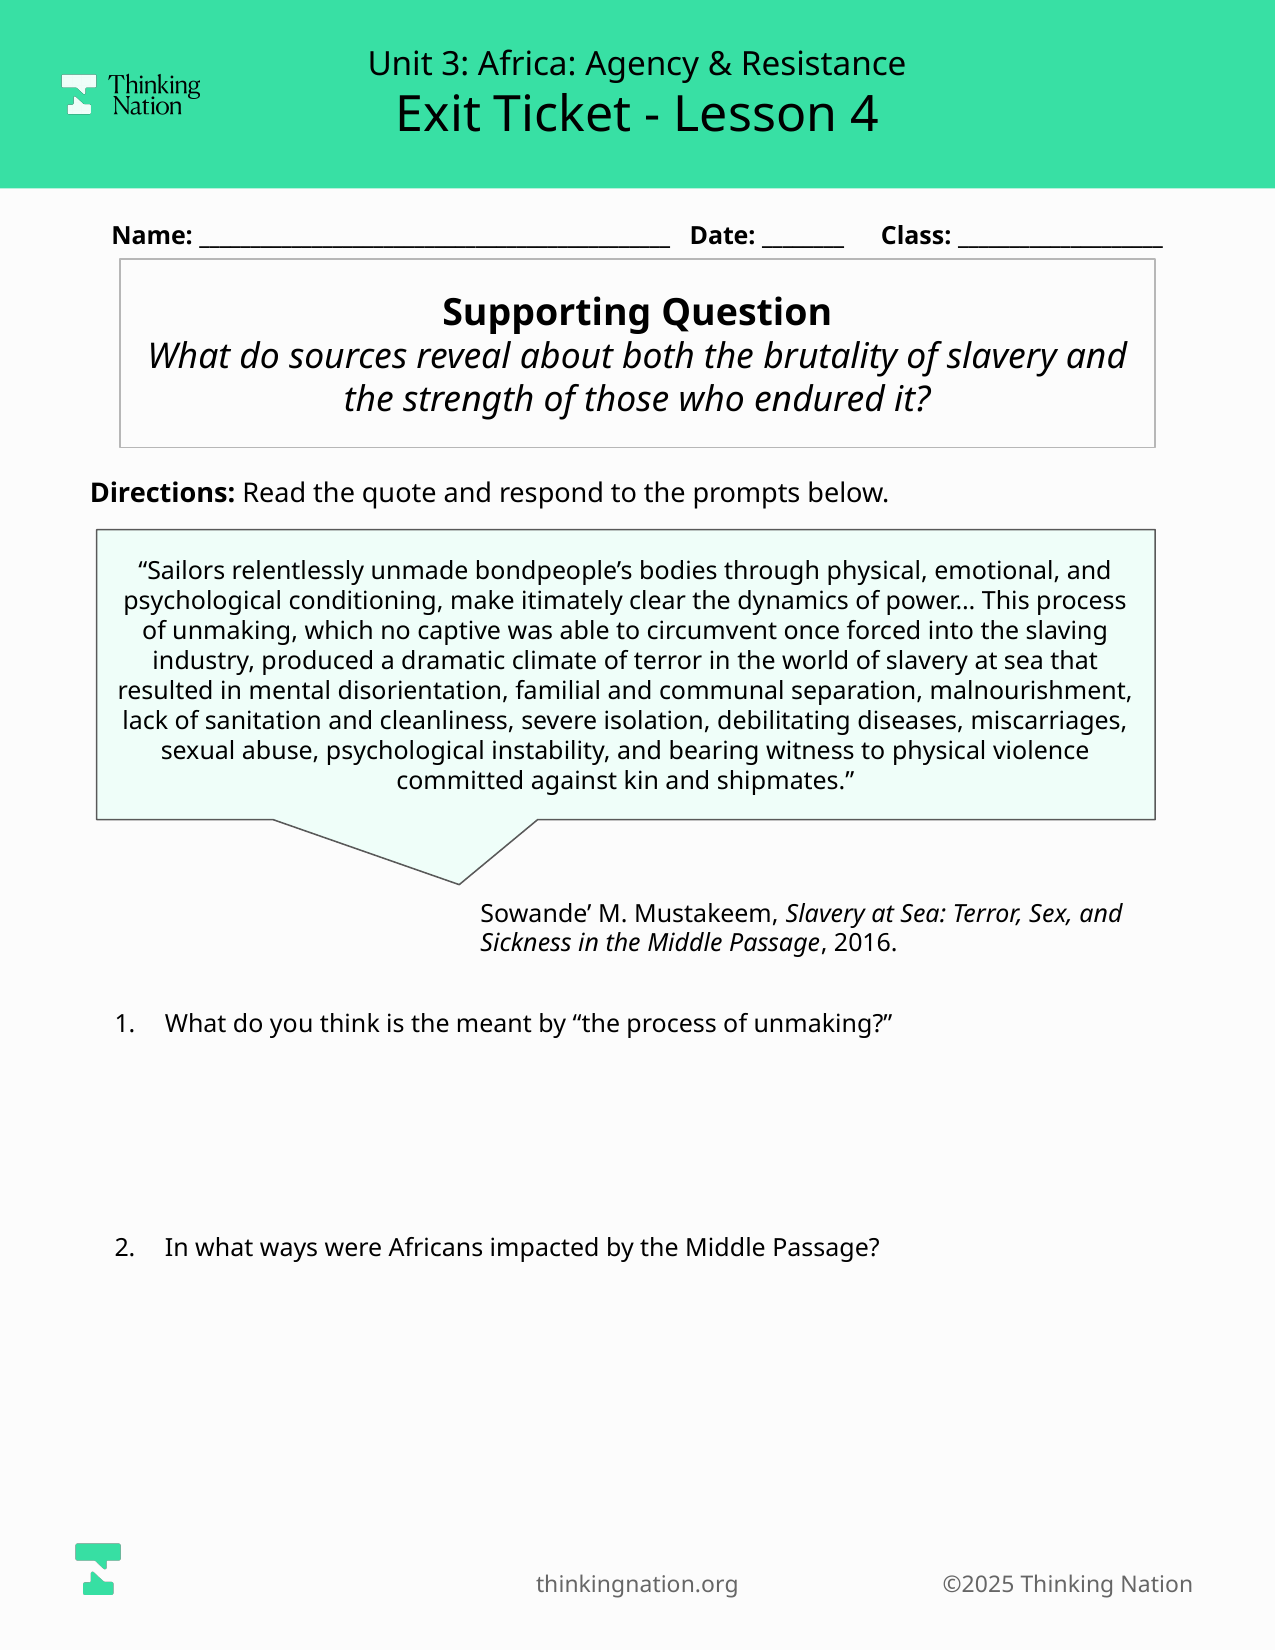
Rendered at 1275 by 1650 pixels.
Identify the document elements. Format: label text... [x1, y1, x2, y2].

text_box “Sailors relentlessly unmade bondpeople’s bodies through physical, emotional, and psychological conditioning, make itimately clear the dynamics of power… This process of unmaking, which no captive was able to circumvent once forced into the slaving industry, produced a dramatic climate of terror in the world of slavery at sea that resulted in mental disorientation, familial and communal separation, malnourishment, lack of sanitation and cleanliness, severe isolation, debilitating diseases, miscarriages, sexual abuse, psychological instability, and bearing witness to physical violence committed against kin and shipmates.” [96, 529, 1156, 885]
picture [45, 61, 205, 128]
picture [62, 1533, 134, 1605]
text_box Directions: Read the quote and respond to the prompts below. What do you think is the meant by “the process of unmaking?” In what ways were Africans impacted by the Middle Passage? [74, 460, 1201, 1277]
text_box ©2025 Thinking Nation [907, 1553, 1210, 1605]
text_box Unit 3: Africa: Agency & Resistance Exit Ticket - Lesson 4 [0, 0, 1275, 189]
text_box Supporting Question What do sources reveal about both the brutality of slavery and the strength of those who endured it? [119, 265, 1156, 448]
text_box thinkingnation.org [486, 1553, 789, 1605]
text_box Name: ______________________________________________ Date: ________ Class: ____________________ [35, 204, 1239, 265]
text_box Sowande’ M. Mustakeem, Slavery at Sea: Terror, Sex, and Sickness in the Middle Passage, 2016. [465, 882, 1156, 933]
